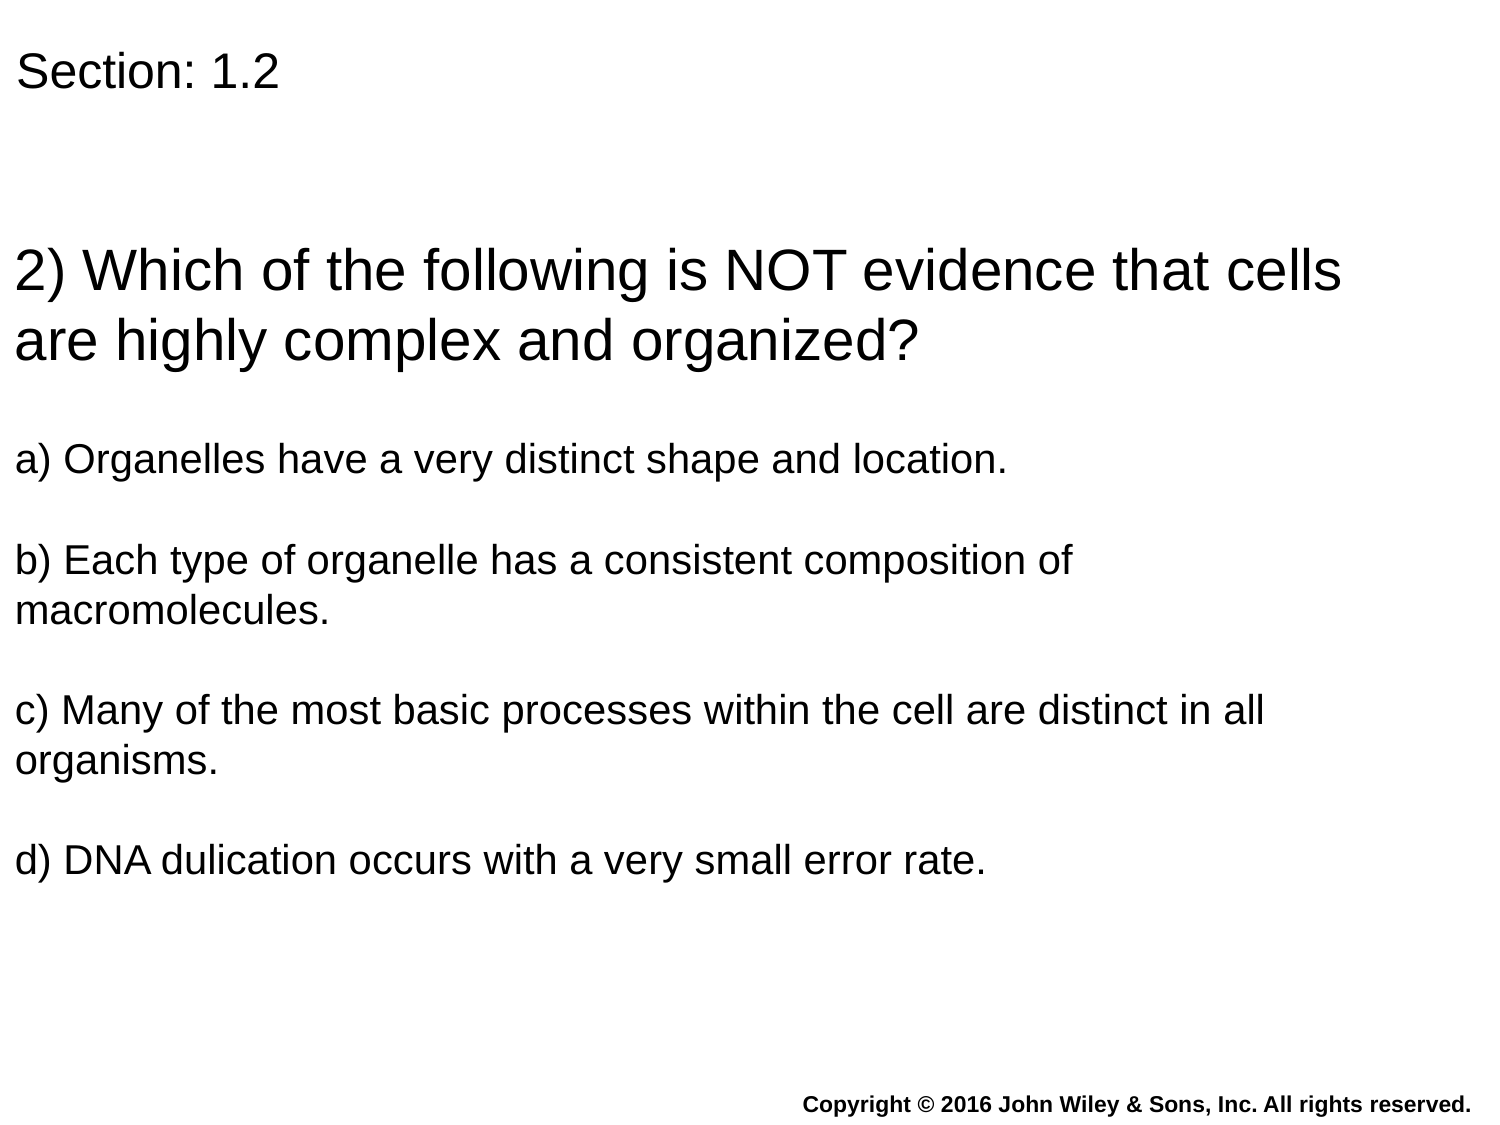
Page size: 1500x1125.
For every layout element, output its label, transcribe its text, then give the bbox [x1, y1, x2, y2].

text_box 2) Which of the following is NOT evidence that cells are highly complex and organized? a) Organelles have a very distinct shape and location. b) Each type of organelle has a consistent composition of macromolecules. c) Many of the most basic processes within the cell are distinct in all organisms. d) DNA dulication occurs with a very small error rate. [0, 224, 1379, 890]
text_box Section: 1.2 [1, 31, 296, 166]
text_box Copyright © 2016 John Wiley & Sons, Inc. All rights reserved. [512, 1065, 1488, 1125]
